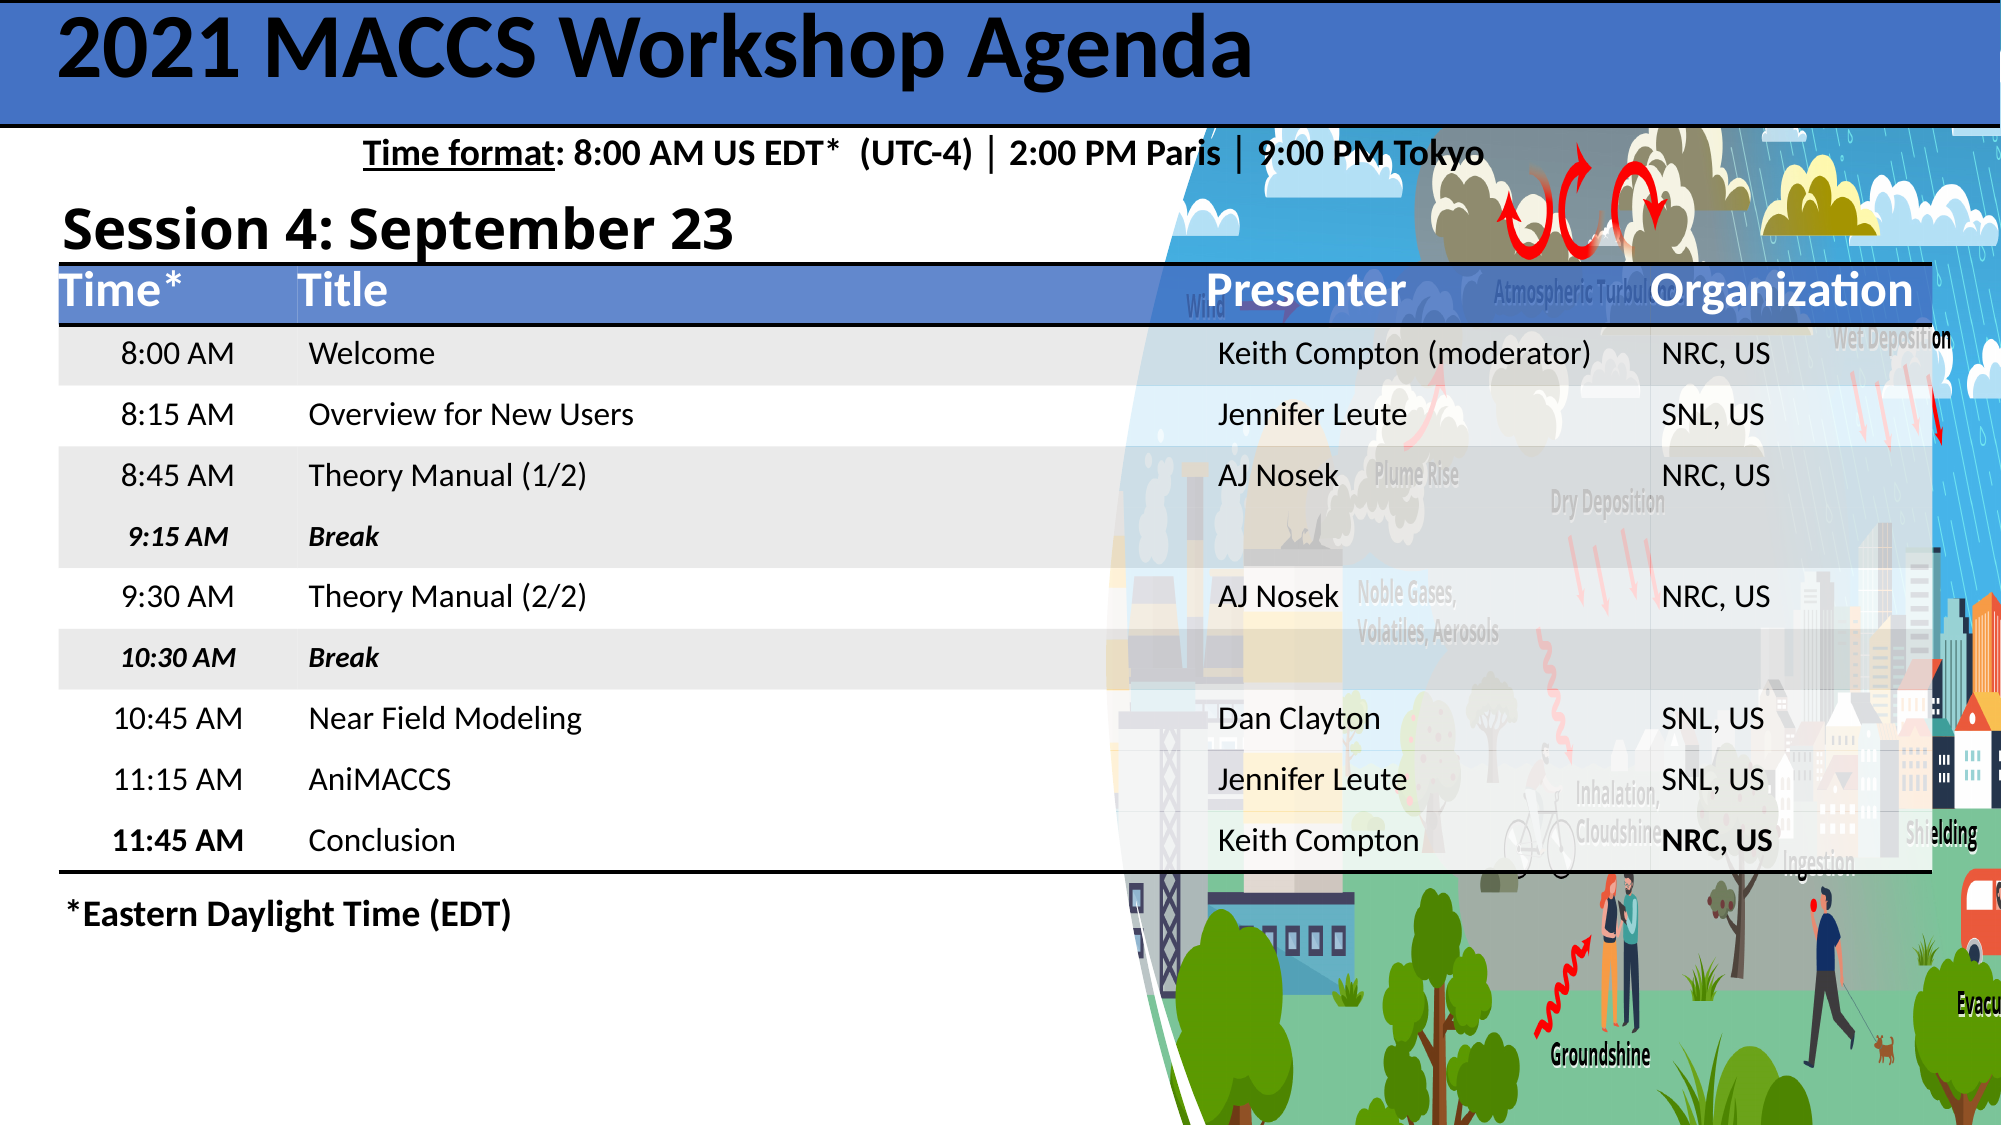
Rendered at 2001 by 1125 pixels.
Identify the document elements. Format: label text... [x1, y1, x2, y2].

table_cell Theory Manual (2/2) [298, 568, 1106, 629]
table_cell AniMACCS [298, 751, 1106, 811]
table_cell 8:00 AM [59, 327, 298, 386]
text_box *Eastern Daylight Time (EDT) [49, 881, 528, 942]
table_cell 11:15 AM [59, 751, 298, 811]
table_cell 8:15 AM [59, 386, 298, 446]
table_cell 9:30 AM [59, 568, 298, 629]
table_header Time* [59, 271, 298, 323]
table_cell Near Field Modeling [298, 690, 1106, 751]
table_cell 10:45 AM [59, 690, 298, 751]
table_header 2021 MACCS Workshop Agenda [0, 3, 1106, 124]
table_header Title [298, 266, 1106, 323]
table_cell 9:15 AM [59, 507, 298, 568]
table_cell Break [298, 629, 1106, 690]
table_cell Overview for New Users [298, 386, 1106, 446]
table_cell Break [298, 507, 1106, 568]
picture [1106, 0, 2001, 1125]
text_box Session 4: September 23 [47, 181, 777, 271]
text_box Time format: 8:00 AM US EDT* (UTC-4) │ 2:00 PM Paris │ 9:00 PM Tokyo [348, 128, 1106, 181]
table_cell 8:45 AM [59, 446, 298, 507]
table_cell Welcome [298, 327, 1106, 386]
table_cell 11:45 AM [59, 811, 298, 870]
table_cell 10:30 AM [59, 629, 298, 690]
table_cell Conclusion [298, 811, 1106, 870]
table_cell Theory Manual (1/2) [298, 446, 1106, 507]
